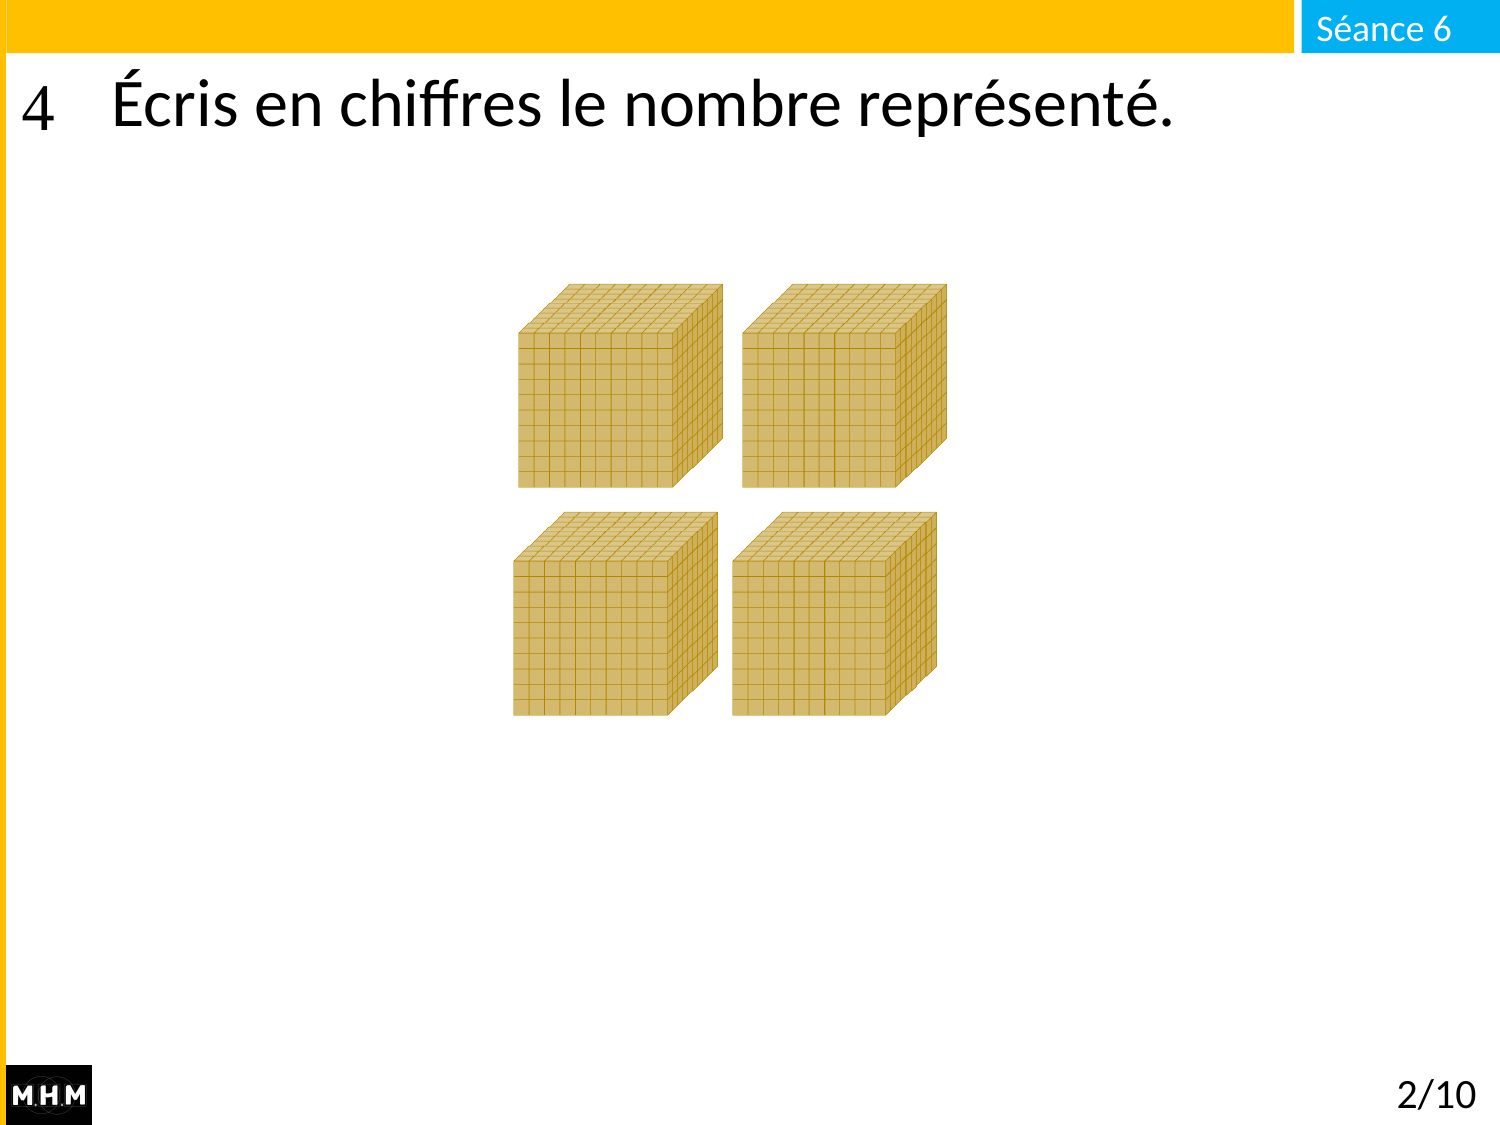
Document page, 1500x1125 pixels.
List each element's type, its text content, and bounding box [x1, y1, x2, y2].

picture [6, 1065, 92, 1125]
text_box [740, 282, 948, 489]
list 2/10 [1373, 1064, 1500, 1125]
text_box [511, 510, 719, 717]
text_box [729, 510, 938, 717]
title Écris en chiffres le nombre représenté. [96, 60, 1391, 150]
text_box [516, 282, 724, 489]
